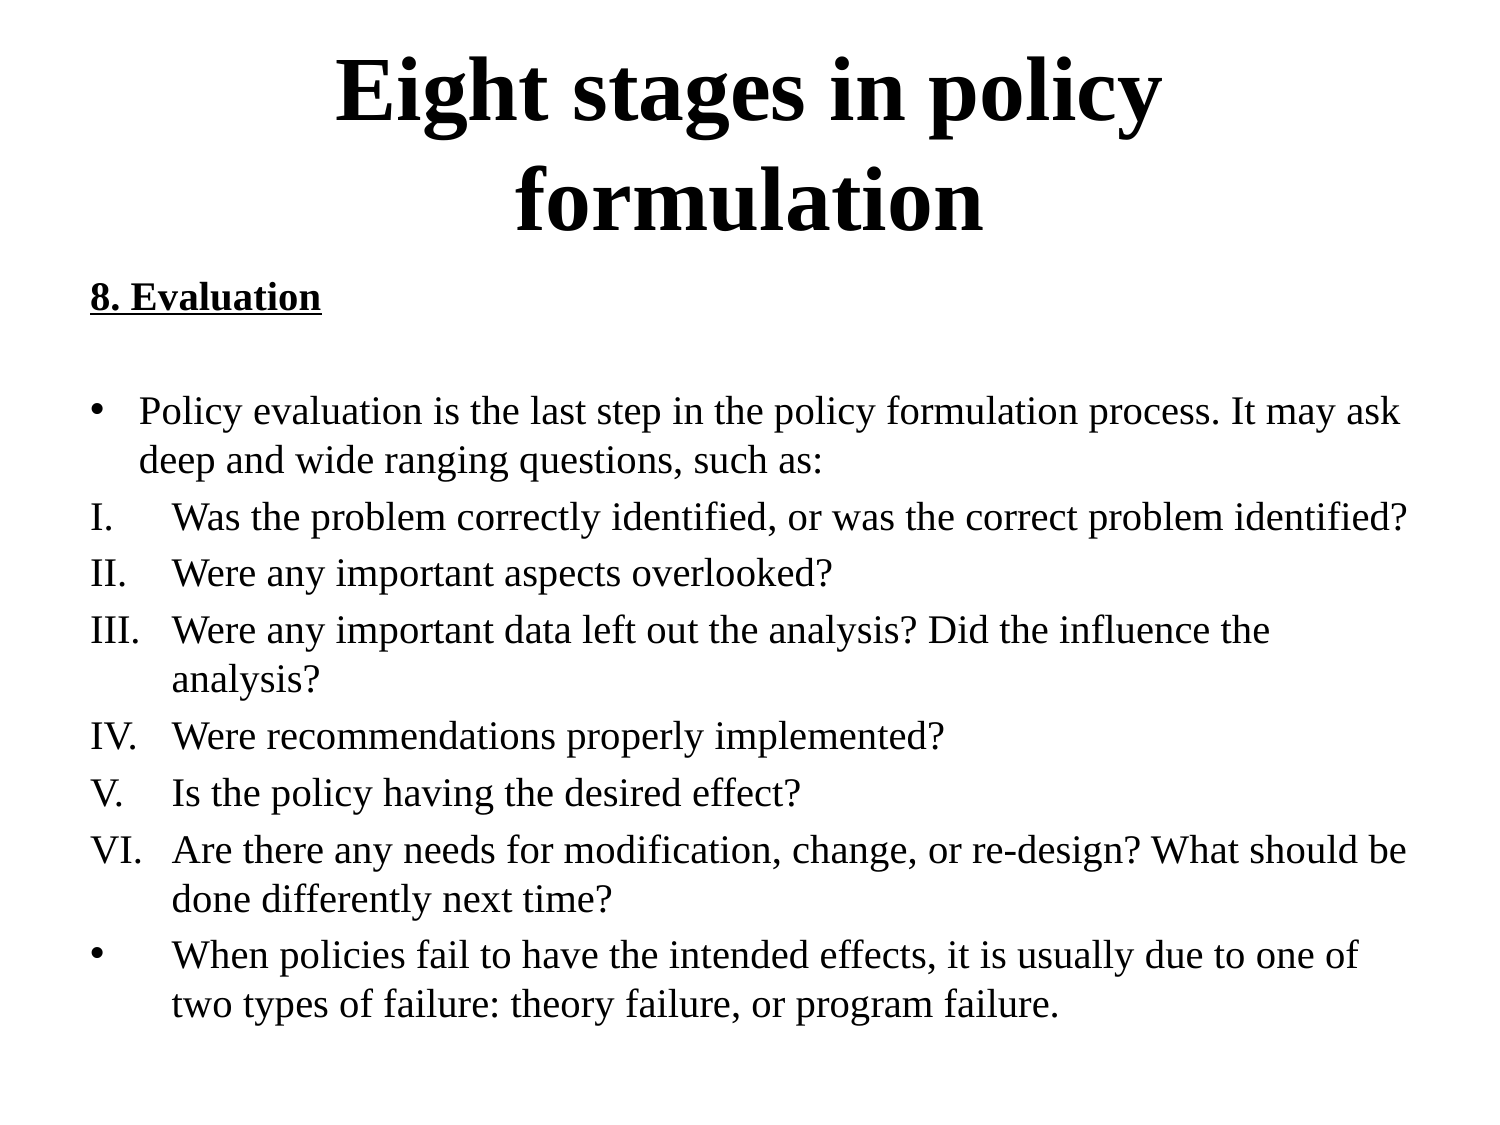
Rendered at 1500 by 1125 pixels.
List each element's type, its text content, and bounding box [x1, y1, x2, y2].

list 8. Evaluation Policy evaluation is the last step in the policy formulation process. It may ask deep and wide ranging questions, such as: Was the problem correctly identified, or was the correct problem identified? Were any important aspects overlooked? Were any important data left out the analysis? Did the influence the analysis? Were recommendations properly implemented? Is the policy having the desired effect? Are there any needs for modification, change, or re-design? What should be done differently next time? When policies fail to have the intended effects, it is usually due to one of two types of failure: theory failure, or program failure. [75, 262, 1425, 1075]
title Eight stages in policy formulation [75, 45, 1425, 233]
